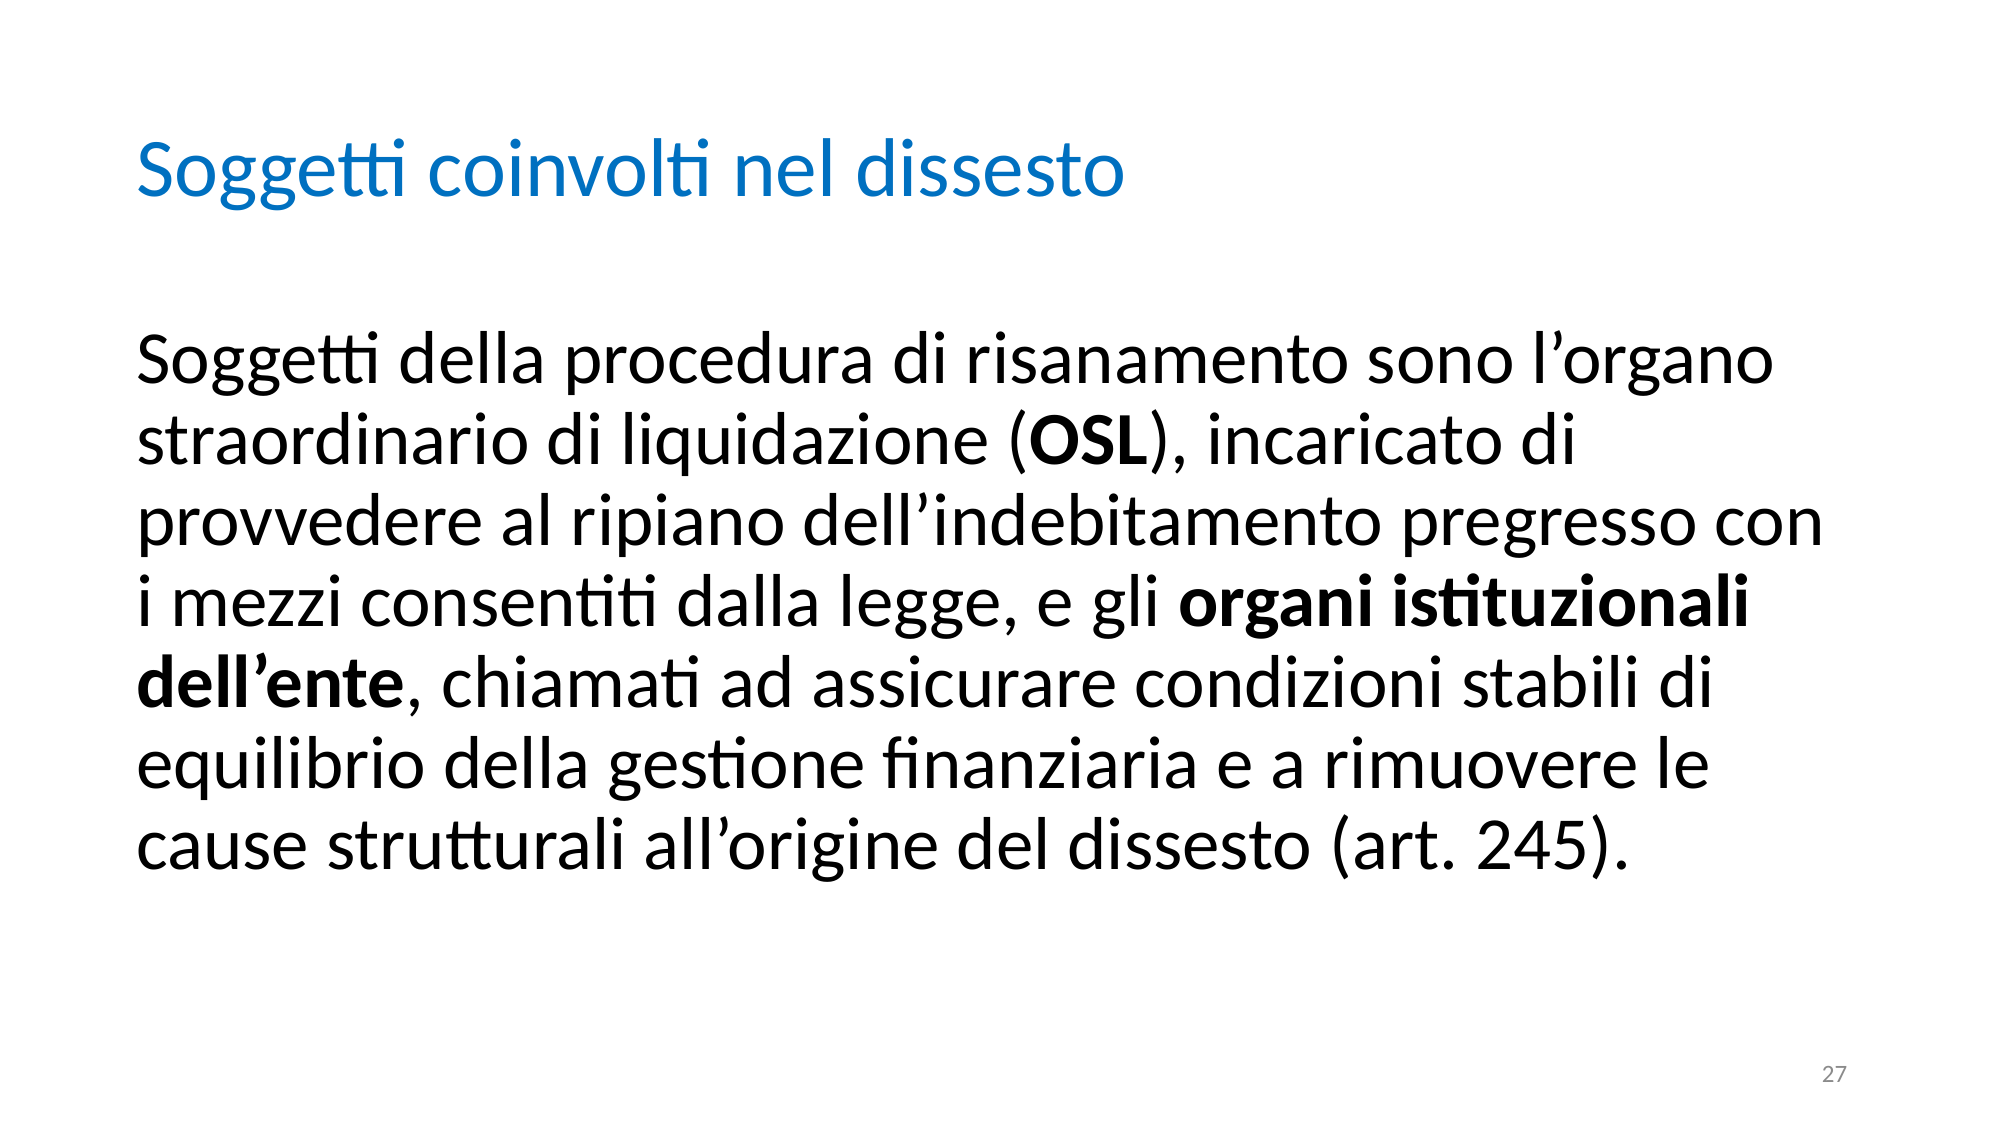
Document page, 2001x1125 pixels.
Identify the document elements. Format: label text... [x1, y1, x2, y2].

slide_number 28 [1412, 1042, 1863, 1103]
list Soggetti coinvolti nel dissesto Soggetti della procedura di risanamento sono l’organo straordinario di liquidazione (OSL), incaricato di provvedere al ripiano dell’indebitamento pregresso con i mezzi consentiti dalla legge, e gli organi istituzionali dell’ente, chiamati ad assicurare condizioni stabili di equilibrio della gestione finanziaria e a rimuovere le cause strutturali all’origine del dissesto (art. 245). [121, 117, 1847, 1037]
